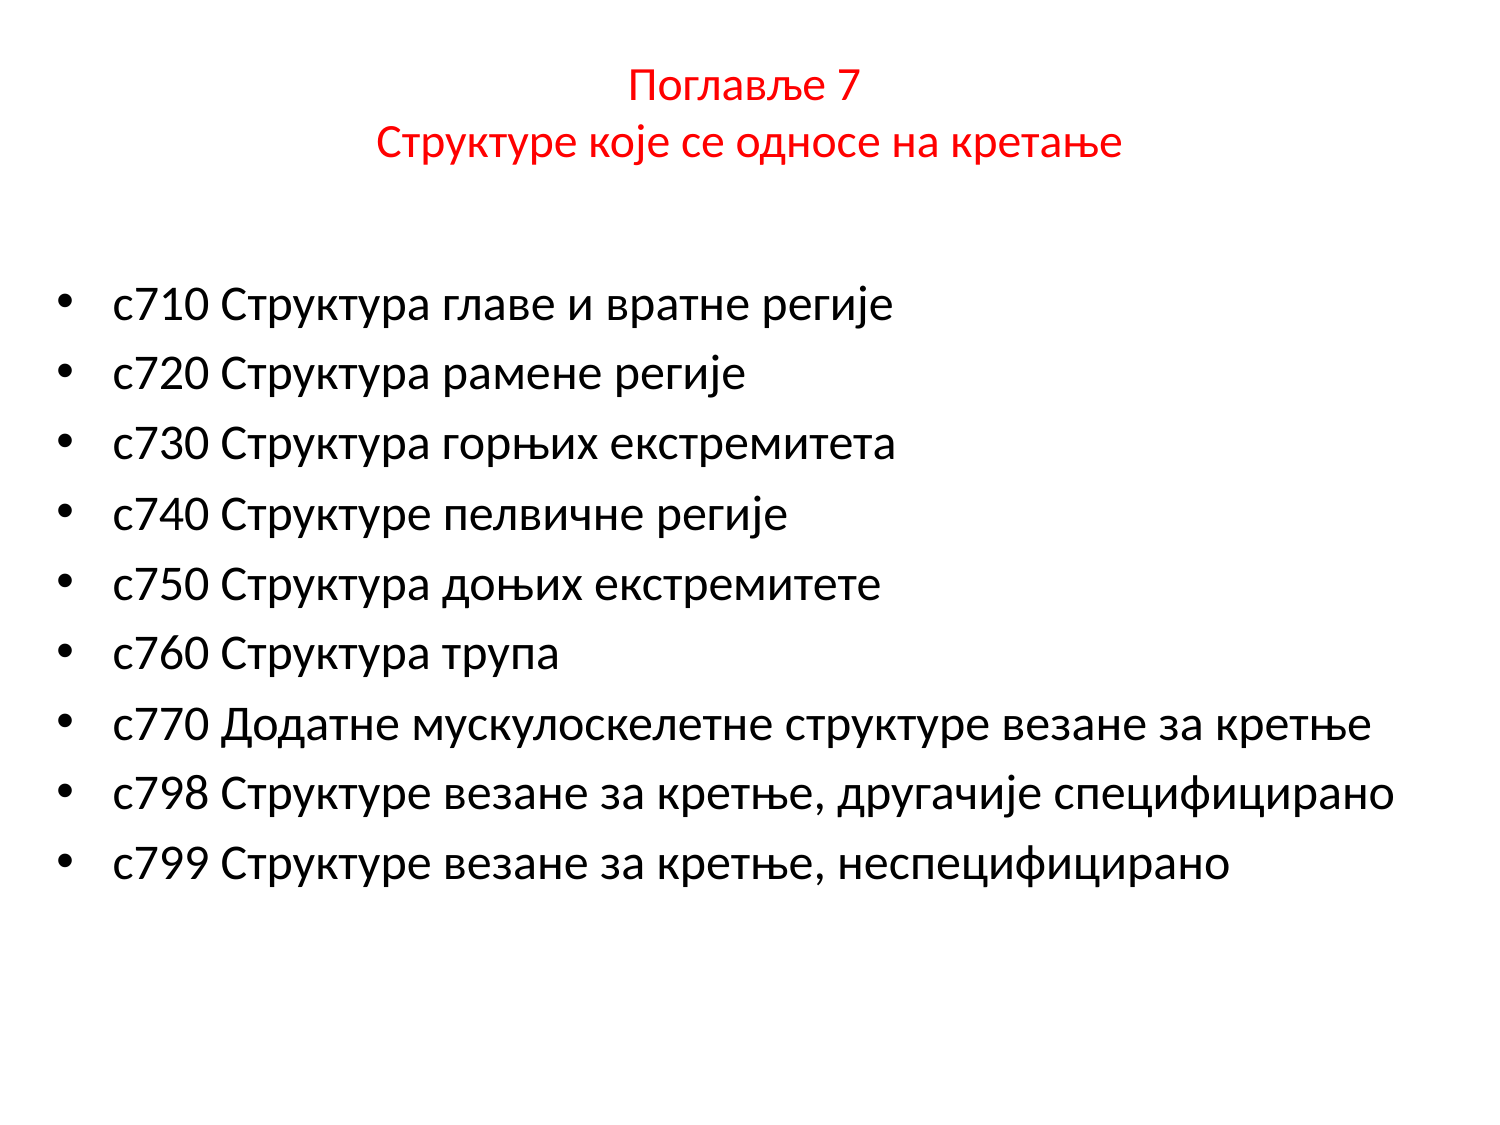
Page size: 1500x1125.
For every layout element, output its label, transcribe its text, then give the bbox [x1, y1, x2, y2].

list с710 Структура главе и вратне регије с720 Структура рамене регије с730 Структура горњих екстремитета с740 Структуре пелвичне регије с750 Структура доњих екстремитете с760 Структура трупа с770 Додатне мускулоскелетне структуре везане за кретње с798 Структуре везане за кретње, другачије специфицирано с799 Структуре везане за кретње, неспецифицирано [41, 262, 1483, 1094]
title Поглавље 7 Структуре које се односе на кретање [75, 45, 1425, 233]
